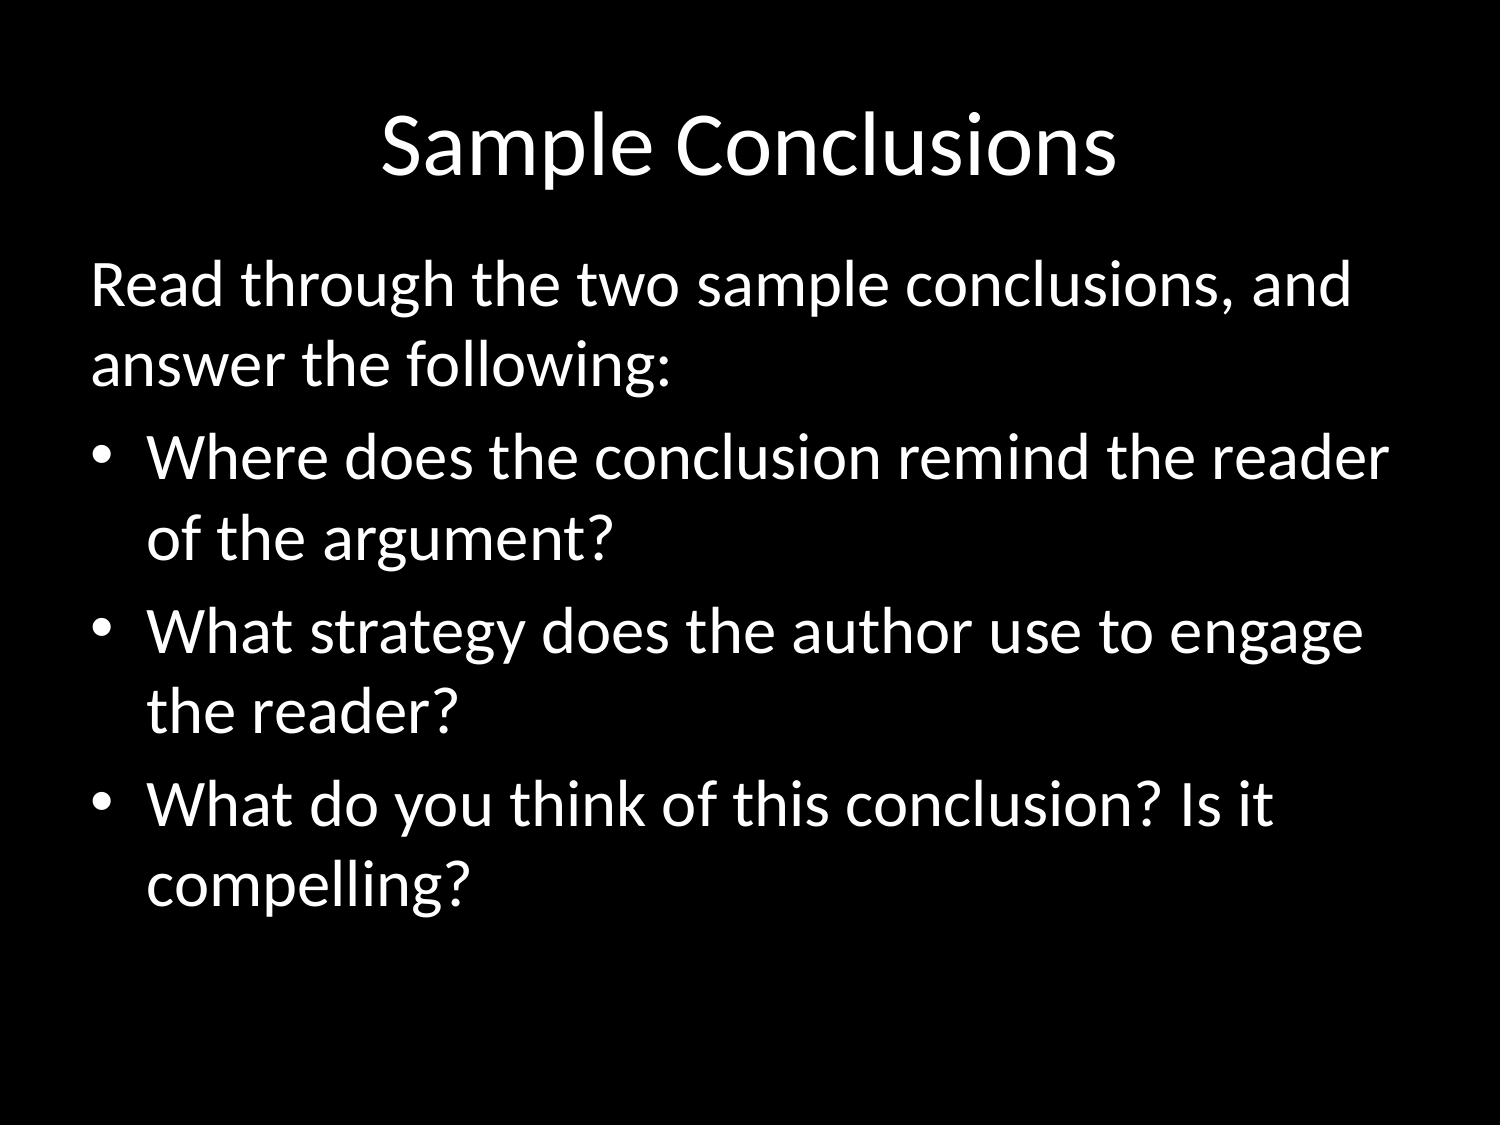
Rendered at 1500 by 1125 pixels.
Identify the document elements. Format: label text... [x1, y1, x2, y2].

list Read through the two sample conclusions, and answer the following: Where does the conclusion remind the reader of the argument? What strategy does the author use to engage the reader? What do you think of this conclusion? Is it compelling? [75, 232, 1425, 1005]
title Sample Conclusions [75, 45, 1425, 232]
